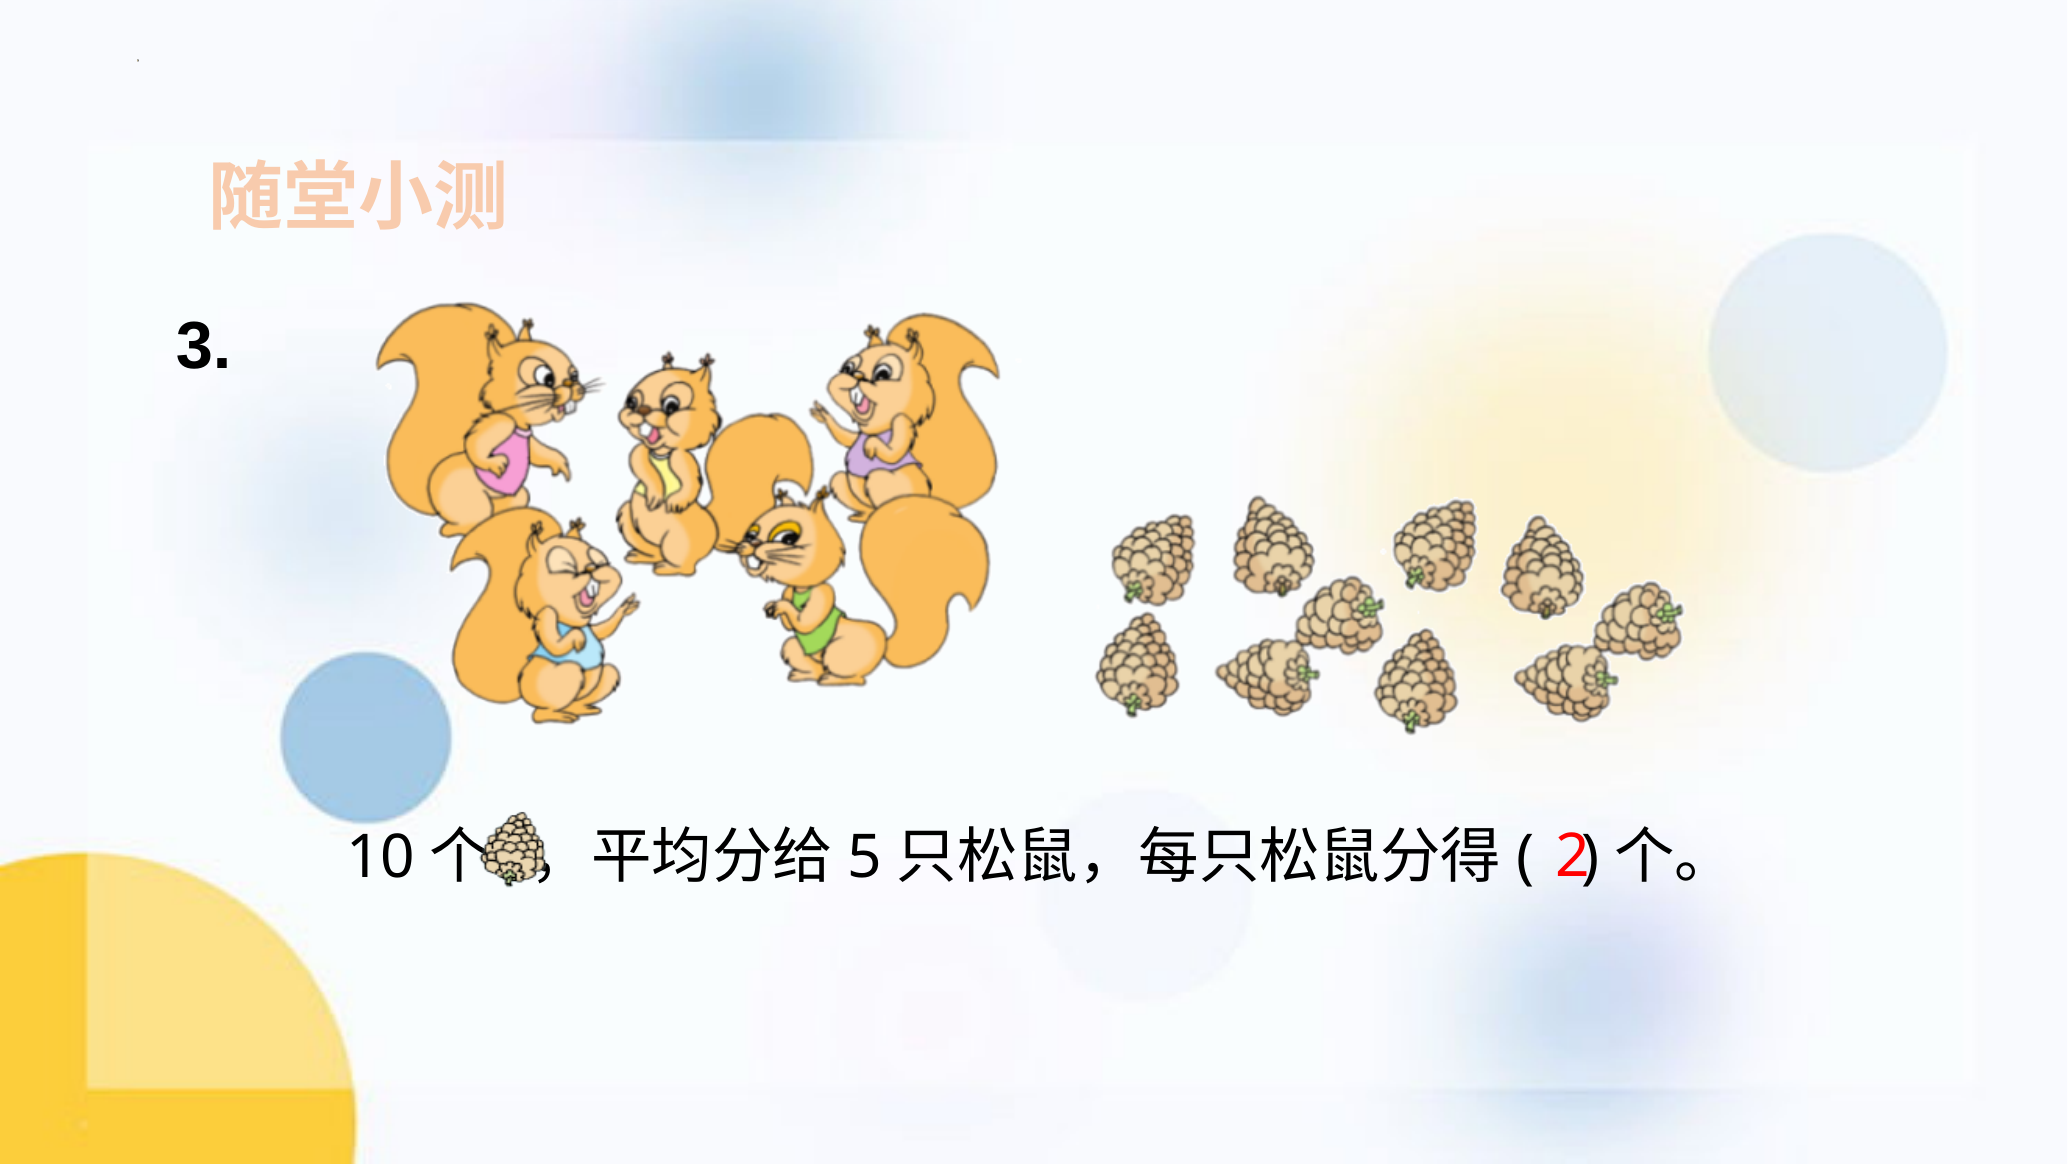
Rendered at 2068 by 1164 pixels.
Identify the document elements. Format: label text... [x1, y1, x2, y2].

text_box 随堂小测 [193, 140, 548, 246]
picture [0, 0, 2068, 1164]
text_box 2 [1539, 786, 1632, 897]
text_box 10个 ，平均分给5只松鼠，每只松鼠分得( )个。 [331, 787, 1801, 898]
text_box 3. [160, 294, 294, 390]
